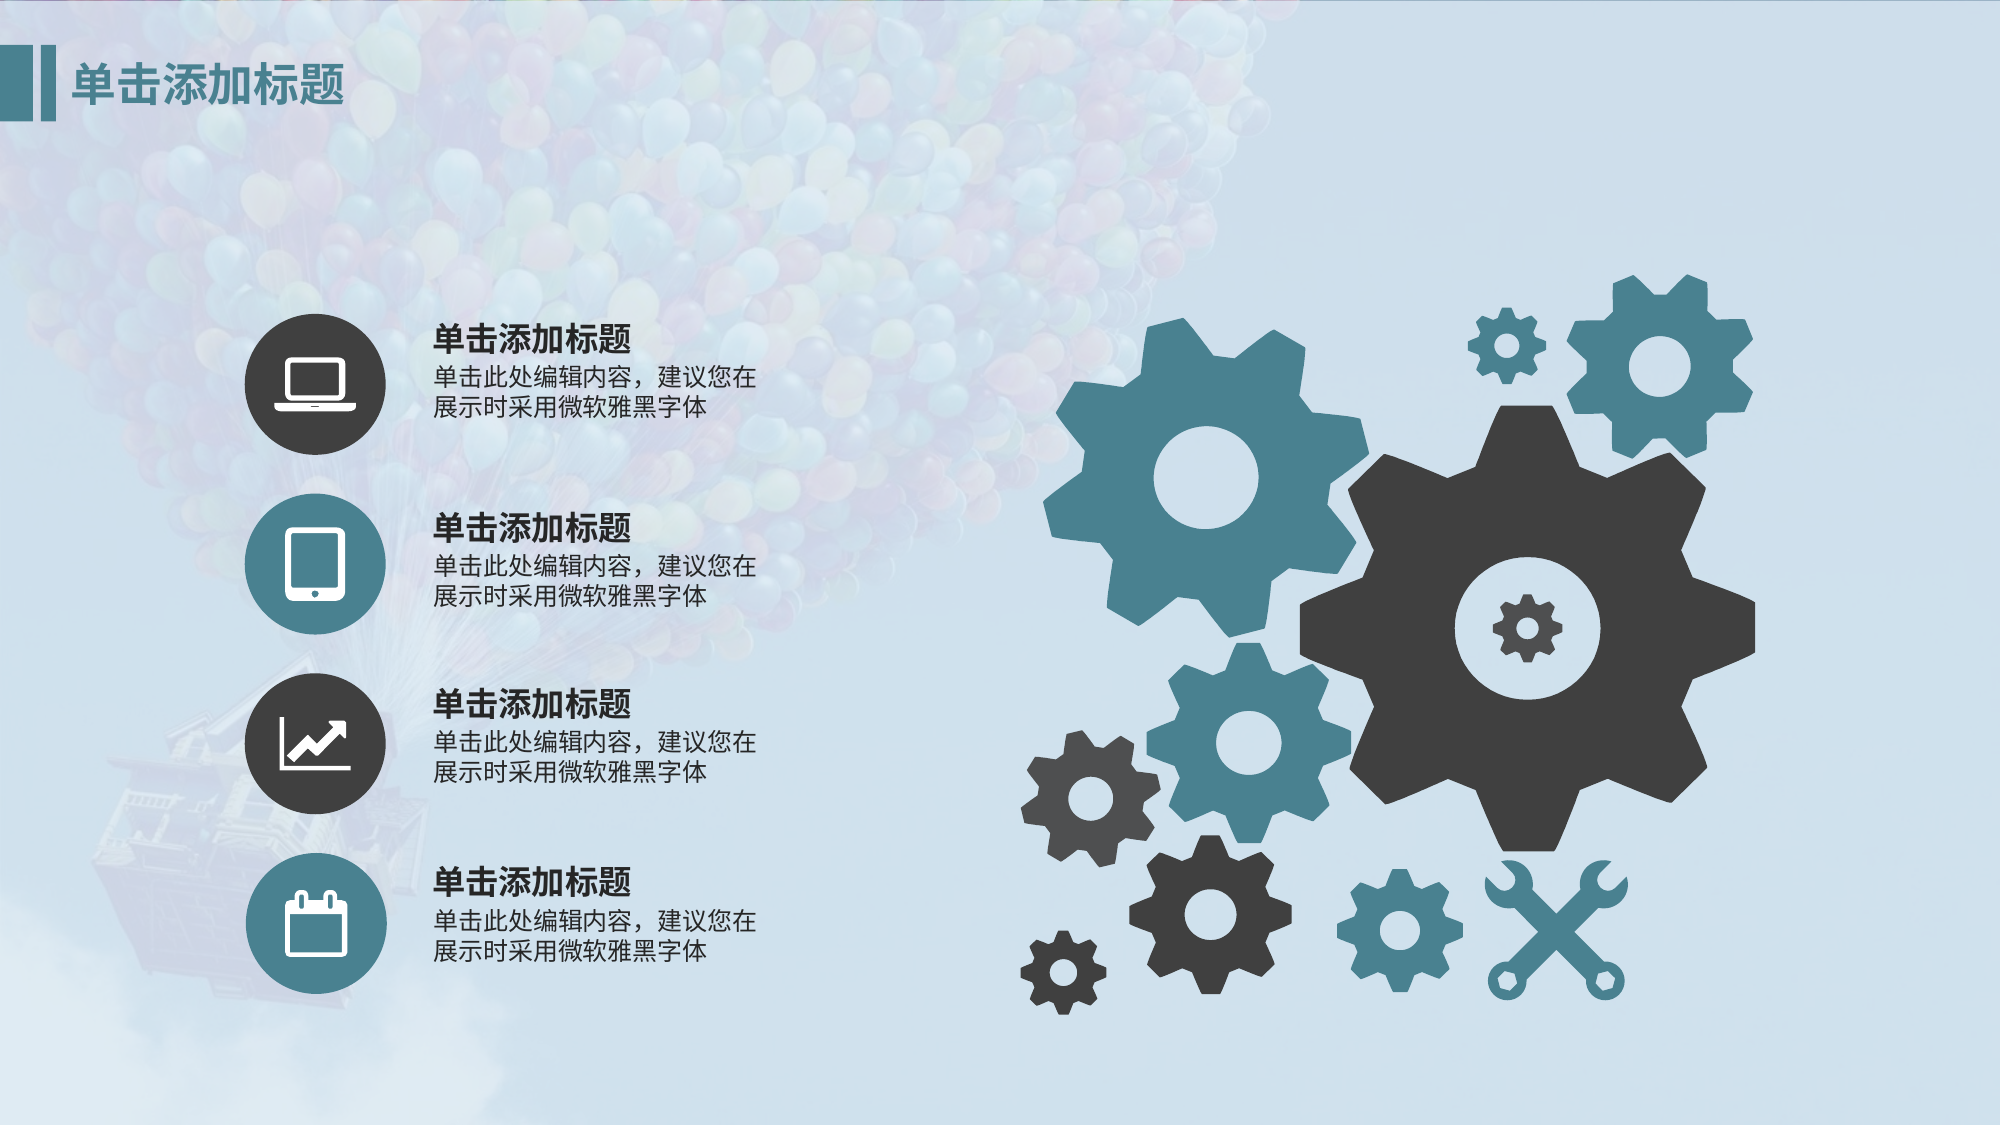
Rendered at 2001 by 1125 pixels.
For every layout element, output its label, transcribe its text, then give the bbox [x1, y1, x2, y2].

text_box [1337, 869, 1463, 993]
text_box [1484, 860, 1628, 1001]
text_box [1566, 274, 1753, 459]
text_box [1020, 730, 1161, 868]
text_box [243, 672, 387, 816]
text_box [285, 527, 346, 601]
text_box [1043, 317, 1370, 638]
text_box 单击添加标题 [417, 315, 716, 362]
text_box 单击添加标题 [417, 504, 716, 551]
text_box [243, 492, 387, 636]
text_box 单击此处编辑内容，建议您在展示时采用微软雅黑字体 [433, 712, 780, 801]
text_box 单击添加标题 [417, 679, 716, 726]
text_box [1129, 835, 1292, 995]
text_box 单击此处编辑内容，建议您在展示时采用微软雅黑字体 [433, 536, 780, 625]
text_box [1146, 642, 1352, 844]
text_box [285, 890, 348, 957]
text_box 单击此处编辑内容，建议您在展示时采用微软雅黑字体 [433, 347, 780, 436]
text_box [1467, 307, 1547, 385]
text_box [243, 312, 387, 456]
text_box [1492, 594, 1563, 663]
text_box [285, 357, 346, 401]
text_box [274, 402, 356, 412]
text_box [244, 851, 388, 995]
text_box 单击添加标题 [55, 47, 460, 118]
text_box [1299, 405, 1756, 852]
text_box [279, 717, 351, 771]
text_box 单击此处编辑内容，建议您在展示时采用微软雅黑字体 [433, 891, 780, 980]
text_box 单击添加标题 [417, 858, 716, 905]
text_box [1020, 930, 1107, 1015]
